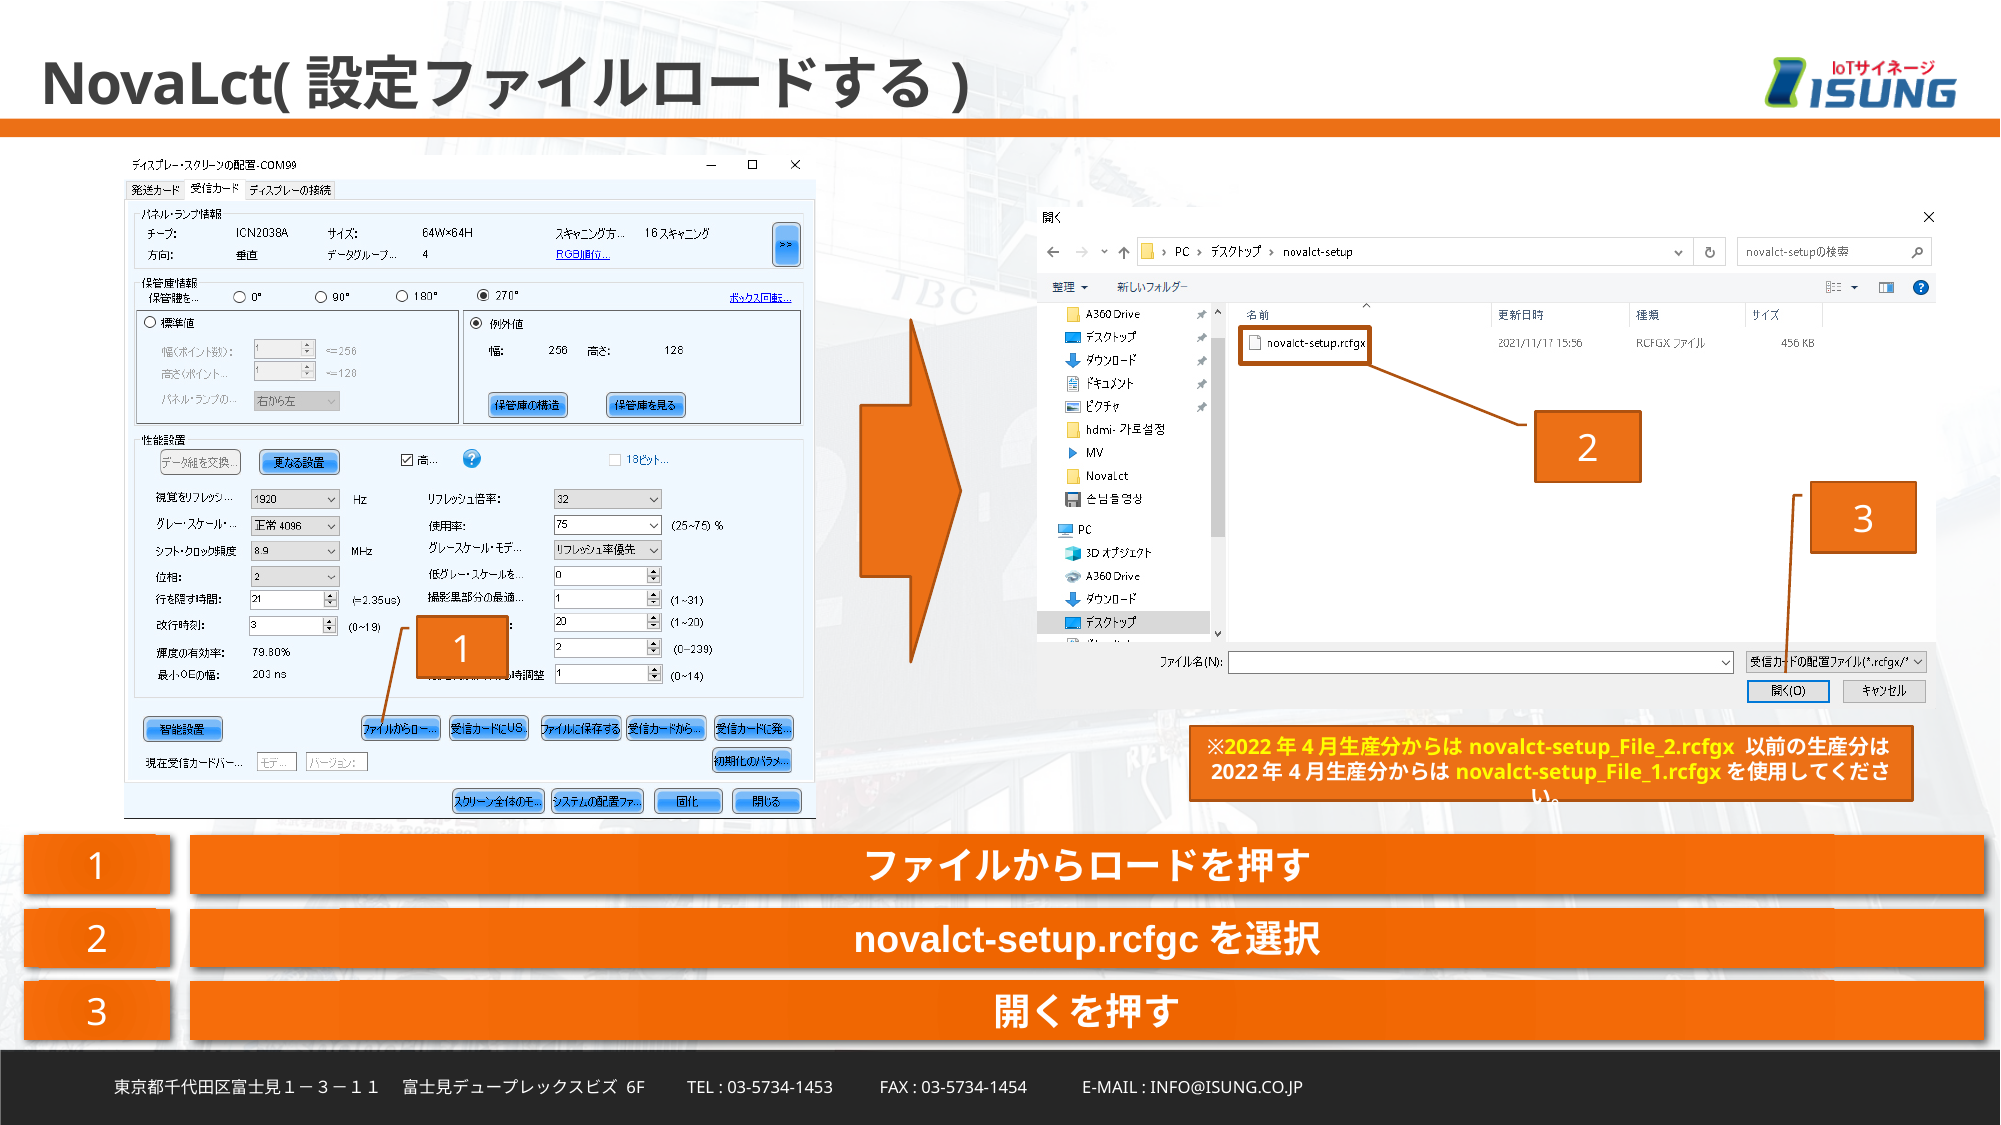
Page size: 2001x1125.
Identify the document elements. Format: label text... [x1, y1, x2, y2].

text_box 東京都千代田区富士見１－３－１１ 富士見デュープレックスビズ 6F TEL : 03-5734-1453 FAX : 03-5734-1454 E-Mail : info@isung.co.jp [25, 1067, 1320, 1110]
picture [0, 0, 2000, 1053]
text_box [123, 154, 962, 820]
